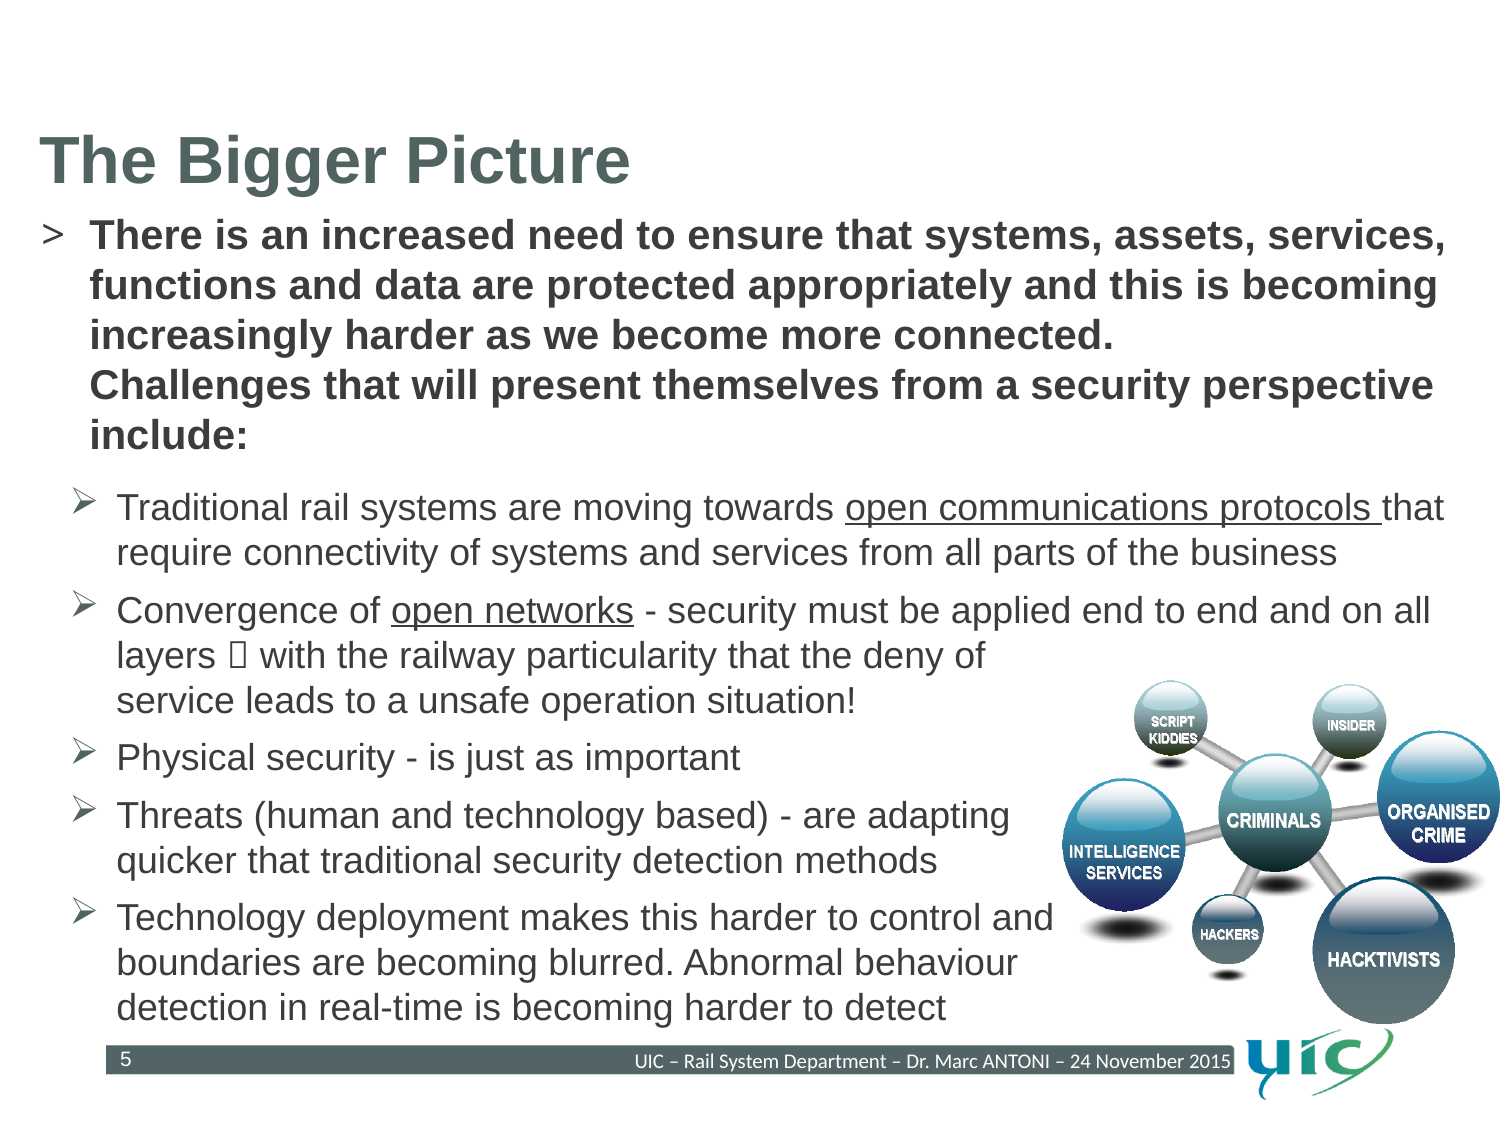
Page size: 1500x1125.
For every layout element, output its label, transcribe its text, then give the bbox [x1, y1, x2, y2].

picture [1062, 680, 1500, 1024]
slide_number 5 [120, 1045, 238, 1075]
text_box UIC – Rail System Department – Dr. Marc ANTONI – 24 November 2015 [41, 1040, 1247, 1085]
list There is an increased need to ensure that systems, assets, services, functions and data are protected appropriately and this is becoming increasingly harder as we become more connected. Challenges that will present themselves from a security perspective include: Traditional rail systems are moving towards open communications protocols that require connectivity of systems and services from all parts of the business Convergence of open networks - security must be applied end to end and on all layers  with the railway particularity that the deny of service leads to a unsafe operation situation! Physical security - is just as important Threats (human and technology based) - are adapting quicker that traditional security detection methods Technology deployment makes this harder to control and boundaries are becoming blurred. Abnormal behaviour detection in real-time is becoming harder to detect [41, 208, 1459, 1040]
title The Bigger Picture [39, 126, 1233, 198]
text_box [69, 727, 1069, 1040]
list There is an increased need to ensure that systems, assets, services, functions and data are protected appropriately and this is becoming increasingly harder as we become more connected. Challenges that will present themselves from a security perspective include: Traditional rail systems are moving towards open communications protocols that require connectivity of systems and services from all parts of the business Convergence of open networks - security must be applied end to end and on all layers  with the railway particularity that the deny of service leads to a unsafe operation situation! Physical security - is just as important Threats (human and technology based) - are adapting quicker that traditional security detection methods Technology deployment makes this harder to control and boundaries are becoming blurred. Abnormal behaviour detection in real-time is becoming harder to detect [1069, 1032, 1459, 1083]
picture [106, 1083, 1394, 1100]
